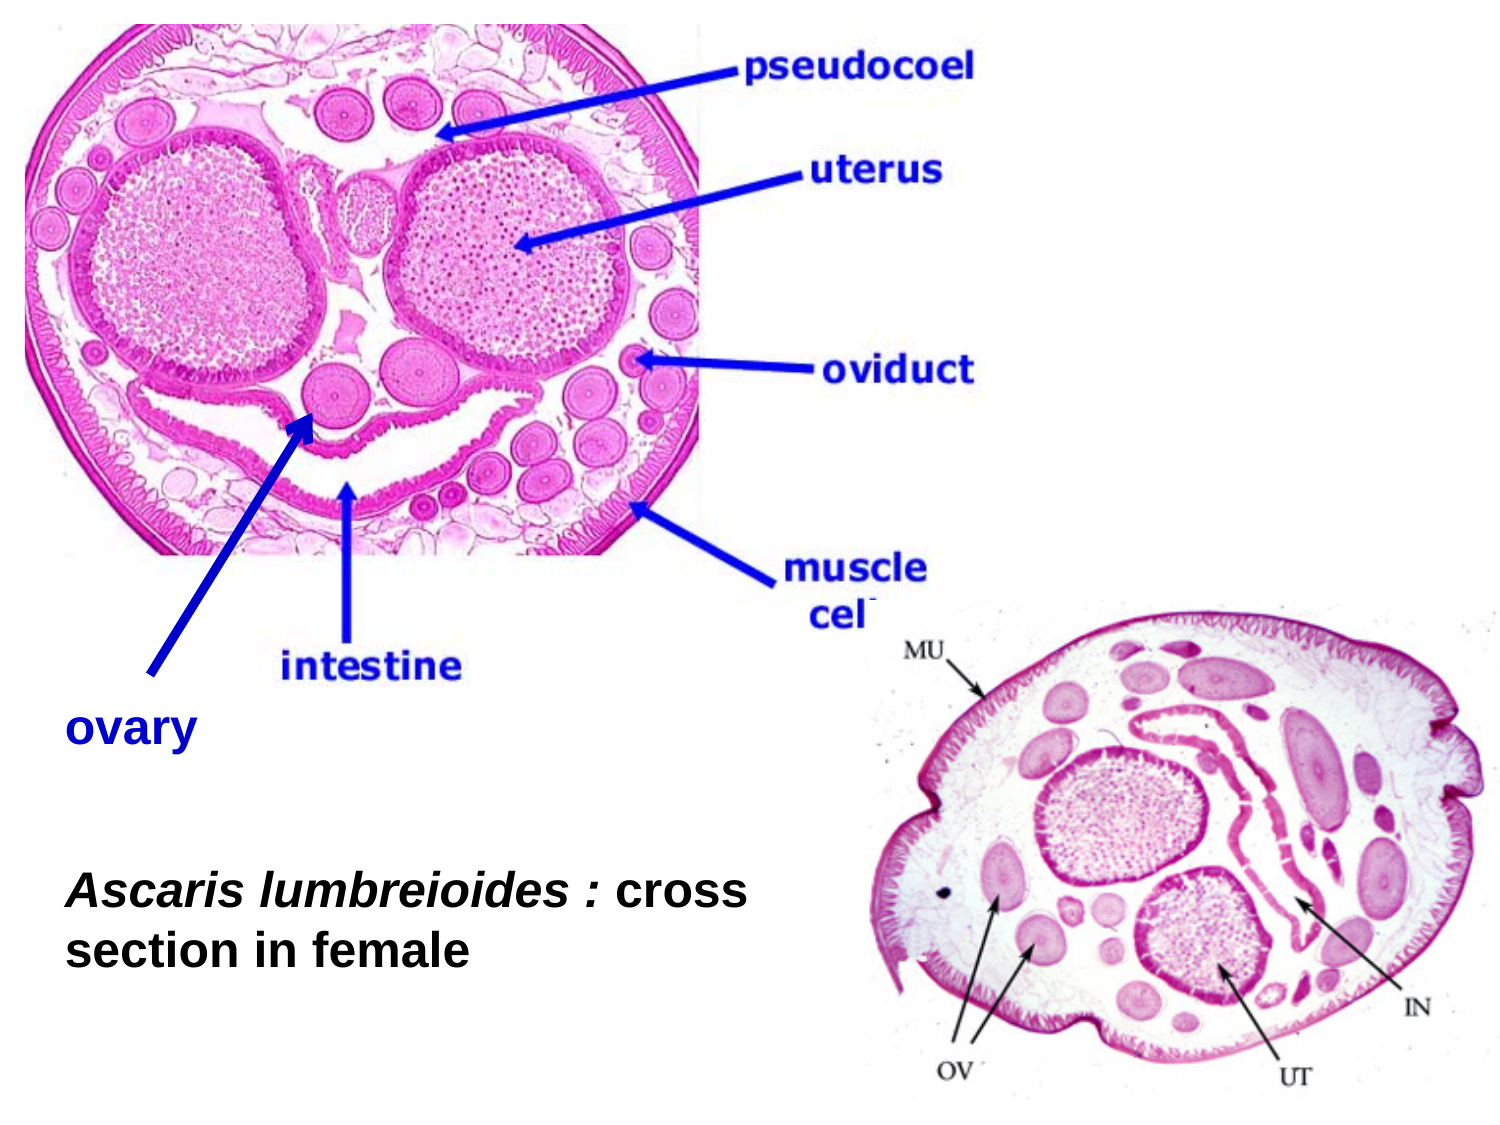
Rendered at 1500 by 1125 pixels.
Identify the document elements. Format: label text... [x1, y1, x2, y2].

text_box ovary [49, 696, 350, 763]
picture [24, 24, 1500, 1101]
text_box Ascaris lumbreioides : cross section in female [49, 849, 859, 985]
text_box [99, 462, 363, 626]
